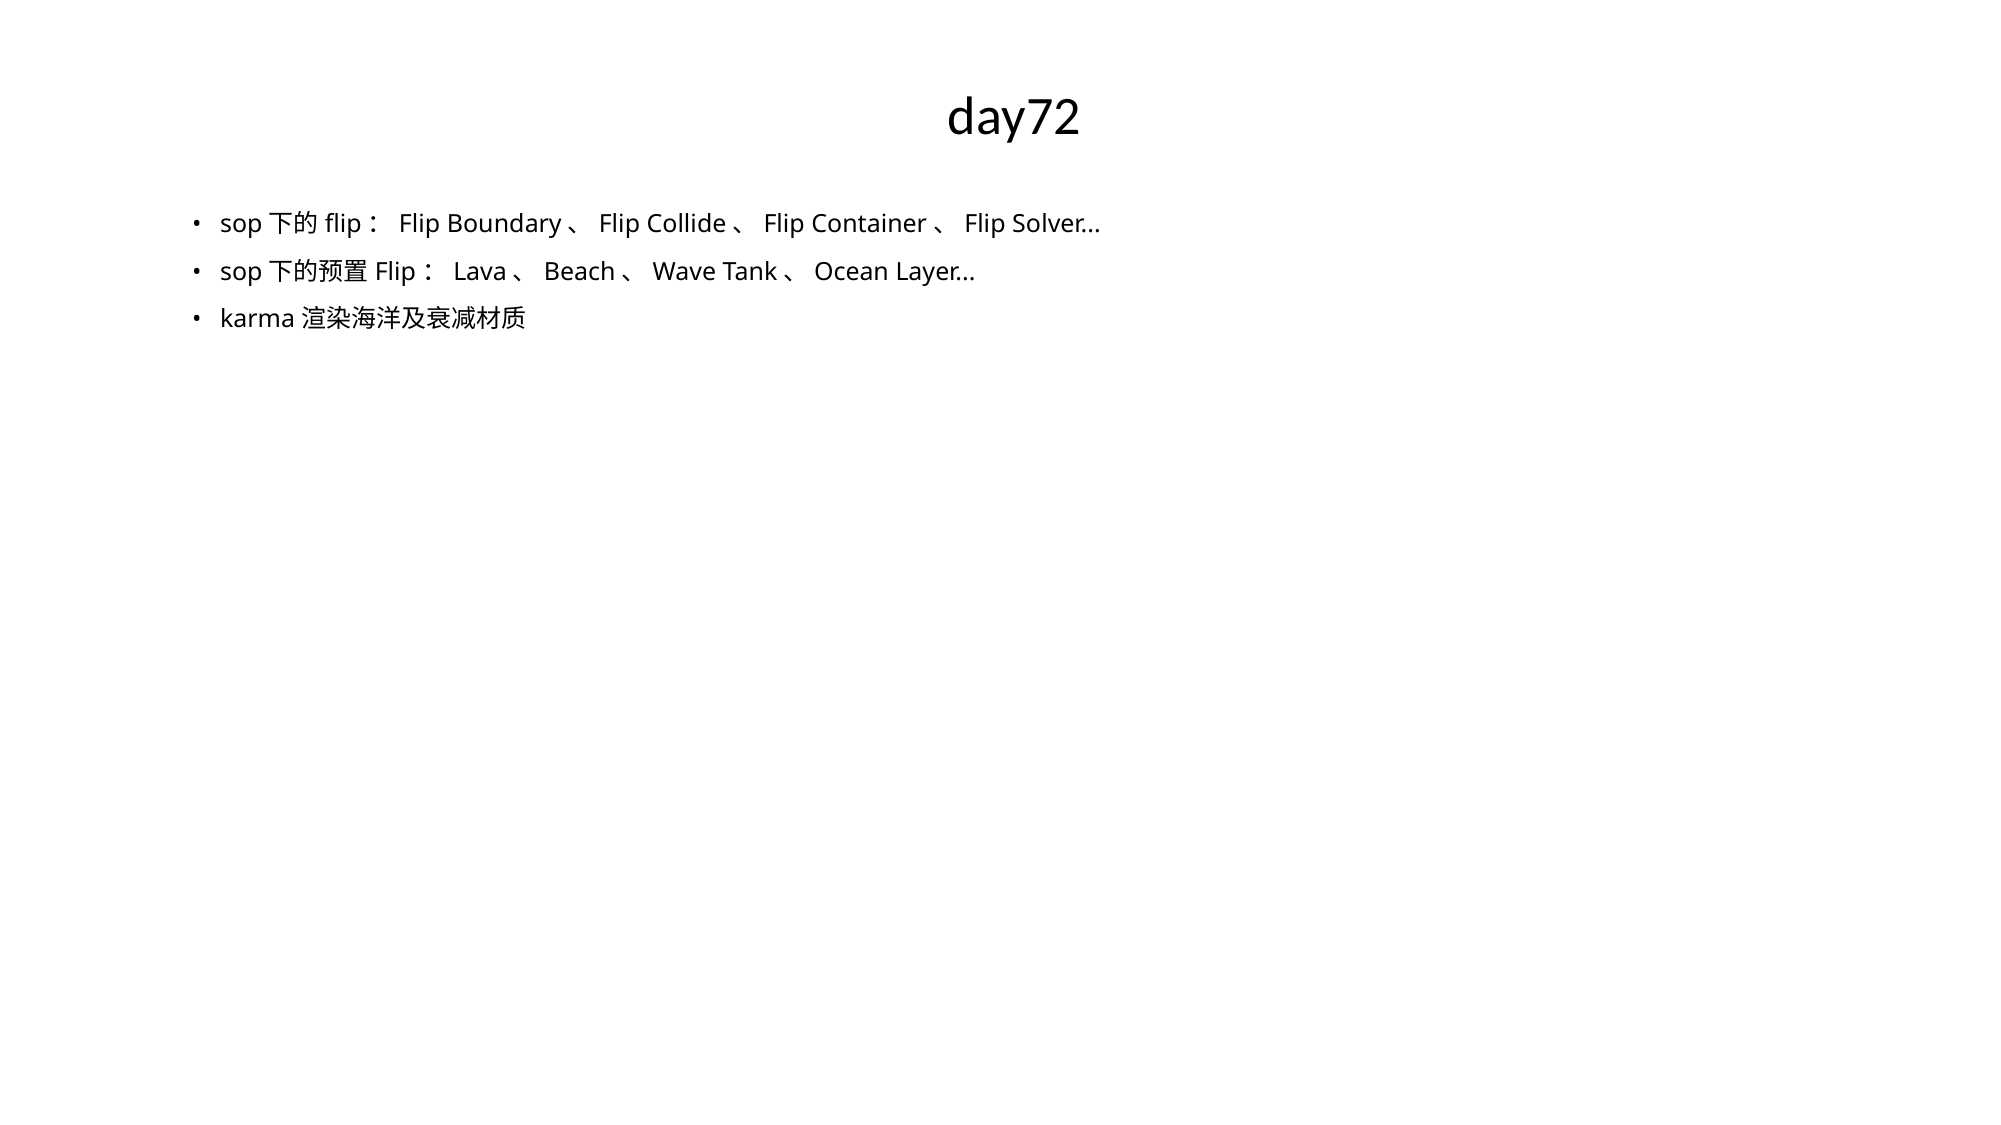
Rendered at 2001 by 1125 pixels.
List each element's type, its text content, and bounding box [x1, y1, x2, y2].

subtitle • sop下的flip：Flip Boundary、Flip Collide、Flip Container、Flip Solver... • sop下的预置Flip：Lava、Beach、Wave Tank、Ocean Layer... • karma渲染海洋及衰减材质 [176, 203, 1815, 903]
title day72 [543, 41, 1486, 154]
